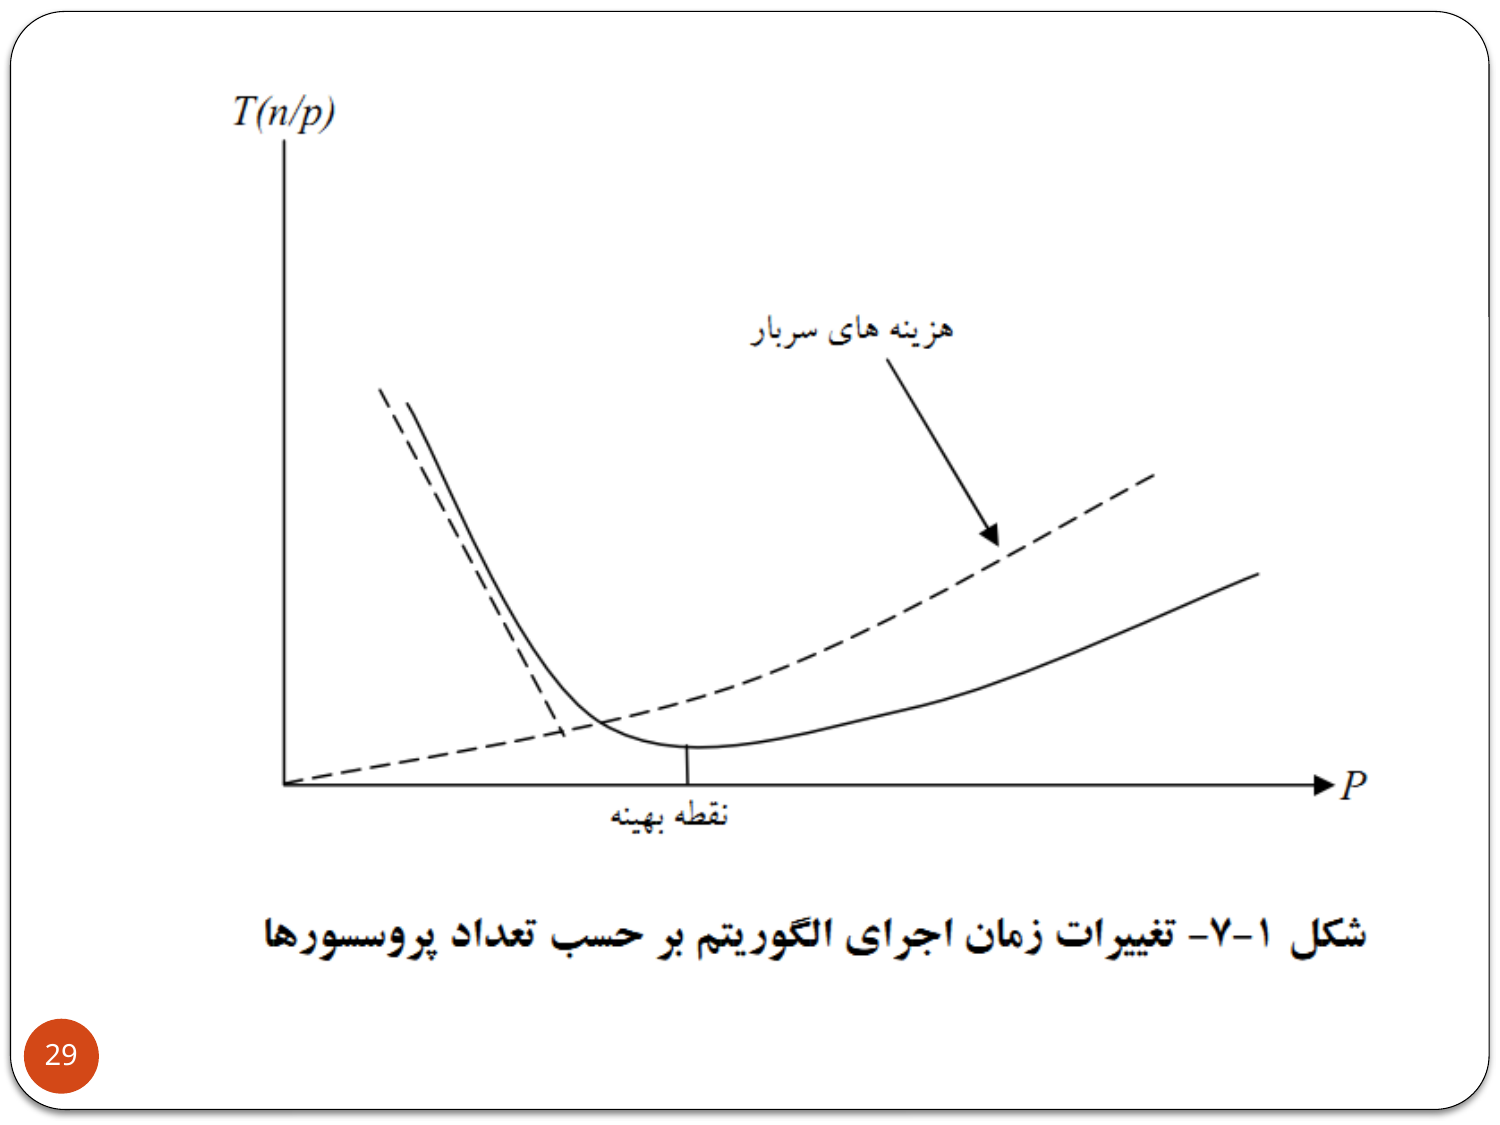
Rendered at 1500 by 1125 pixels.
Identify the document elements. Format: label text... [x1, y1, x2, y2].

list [137, 67, 1411, 988]
slide_number 29 [23, 1018, 99, 1094]
